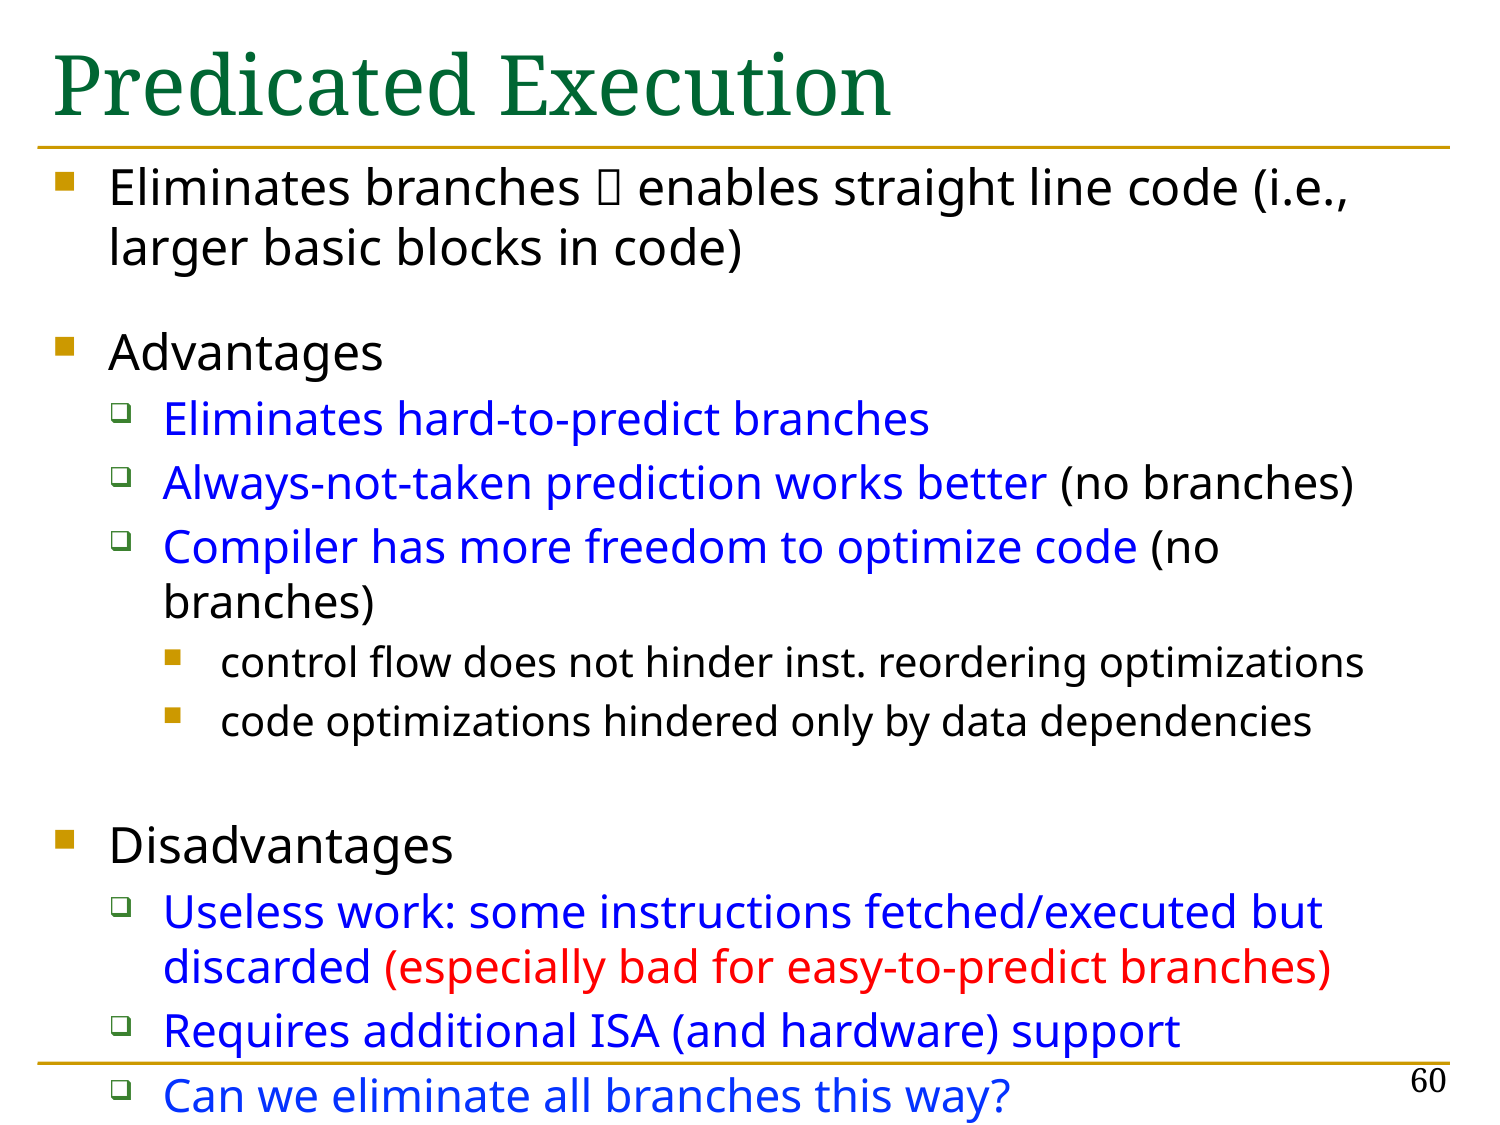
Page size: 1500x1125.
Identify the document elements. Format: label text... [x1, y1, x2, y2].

title Predicated Execution [37, 24, 1450, 147]
list Eliminates branches  enables straight line code (i.e., larger basic blocks in code) Advantages Eliminates hard-to-predict branches Always-not-taken prediction works better (no branches) Compiler has more freedom to optimize code (no branches) control flow does not hinder inst. reordering optimizations code optimizations hindered only by data dependencies Disadvantages Useless work: some instructions fetched/executed but discarded (especially bad for easy-to-predict branches) Requires additional ISA (and hardware) support Can we eliminate all branches this way? [37, 147, 1450, 1000]
slide_number 60 [1111, 1036, 1462, 1112]
